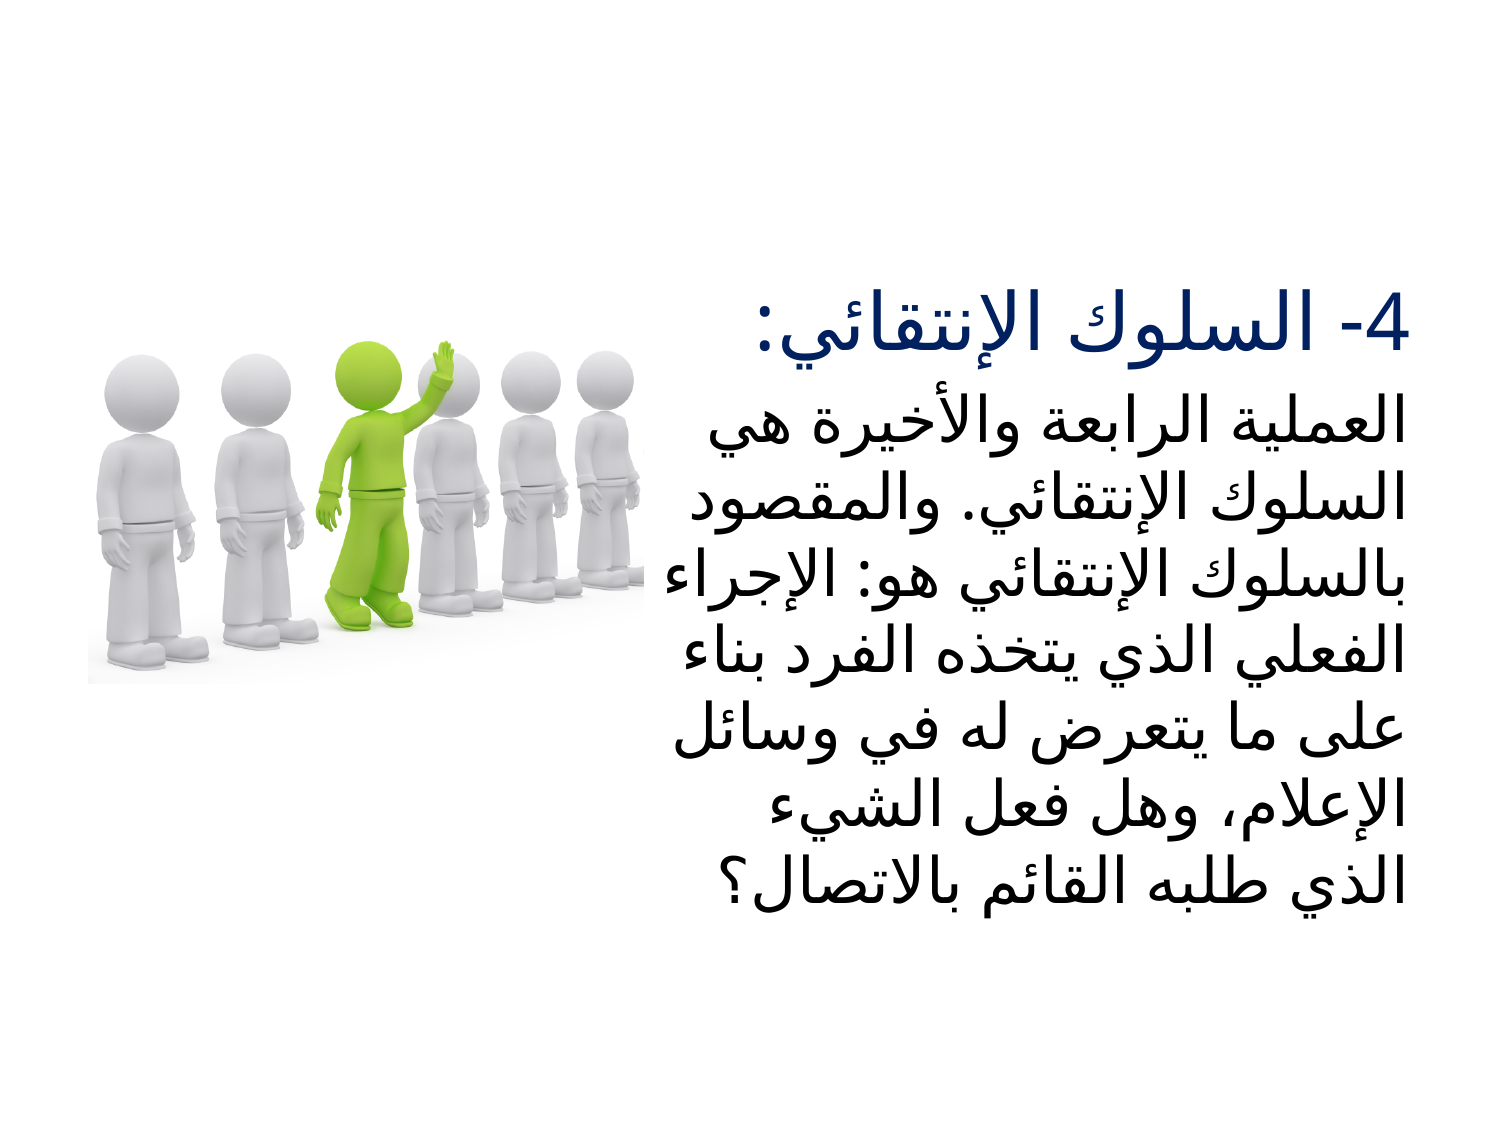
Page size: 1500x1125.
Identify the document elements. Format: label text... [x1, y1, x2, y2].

list 4- السلوك الإنتقائي: العملية الرابعة والأخيرة هي السلوك الإنتقائي. والمقصود بالسلوك الإنتقائي هو: الإجراء الفعلي الذي يتخذه الفرد بناء على ما يتعرض له في وسائل الإعلام، وهل فعل الشيء الذي طلبه القائم بالاتصال؟ [643, 262, 1425, 1005]
picture [88, 266, 644, 684]
